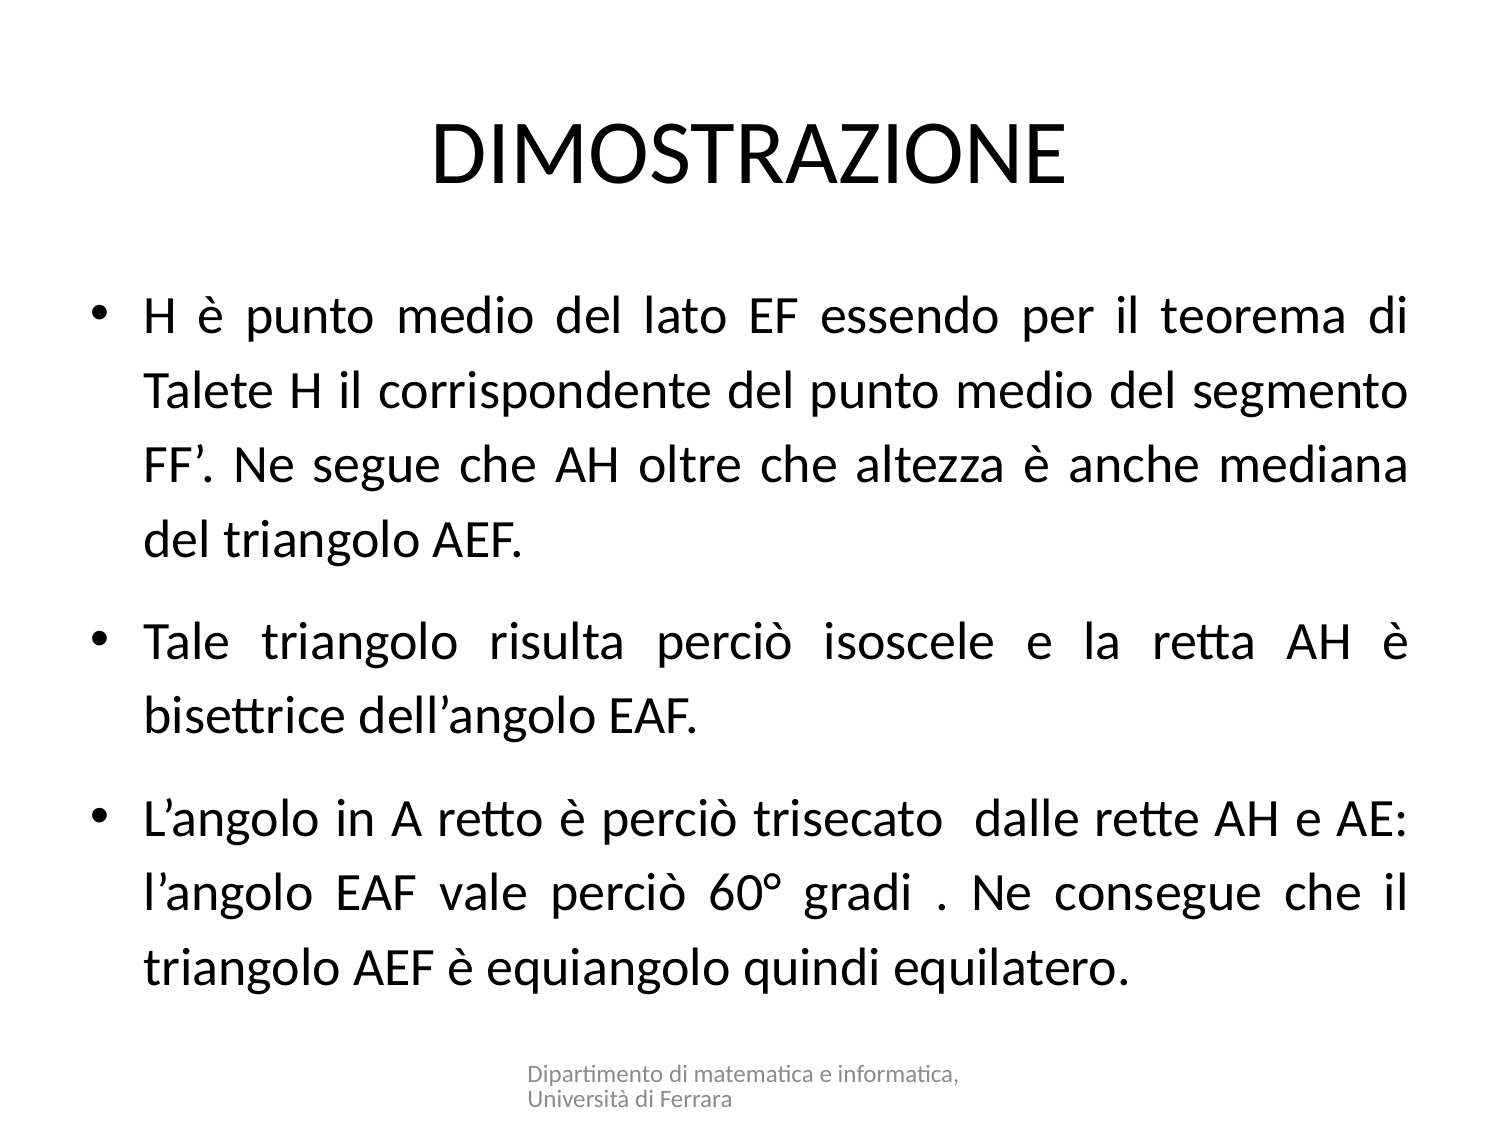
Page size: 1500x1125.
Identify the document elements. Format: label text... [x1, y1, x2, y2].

footer Dipartimento di matematica e informatica, Università di Ferrara [512, 1042, 988, 1103]
list H è punto medio del lato EF essendo per il teorema di Talete H il corrispondente del punto medio del segmento FF’. Ne segue che AH oltre che altezza è anche mediana del triangolo AEF. Tale triangolo risulta perciò isoscele e la retta AH è bisettrice dell’angolo EAF. L’angolo in A retto è perciò trisecato dalle rette AH e AE: l’angolo EAF vale perciò 60° gradi . Ne consegue che il triangolo AEF è equiangolo quindi equilatero. [75, 262, 1425, 1005]
title Dimostrazione [75, 45, 1425, 233]
